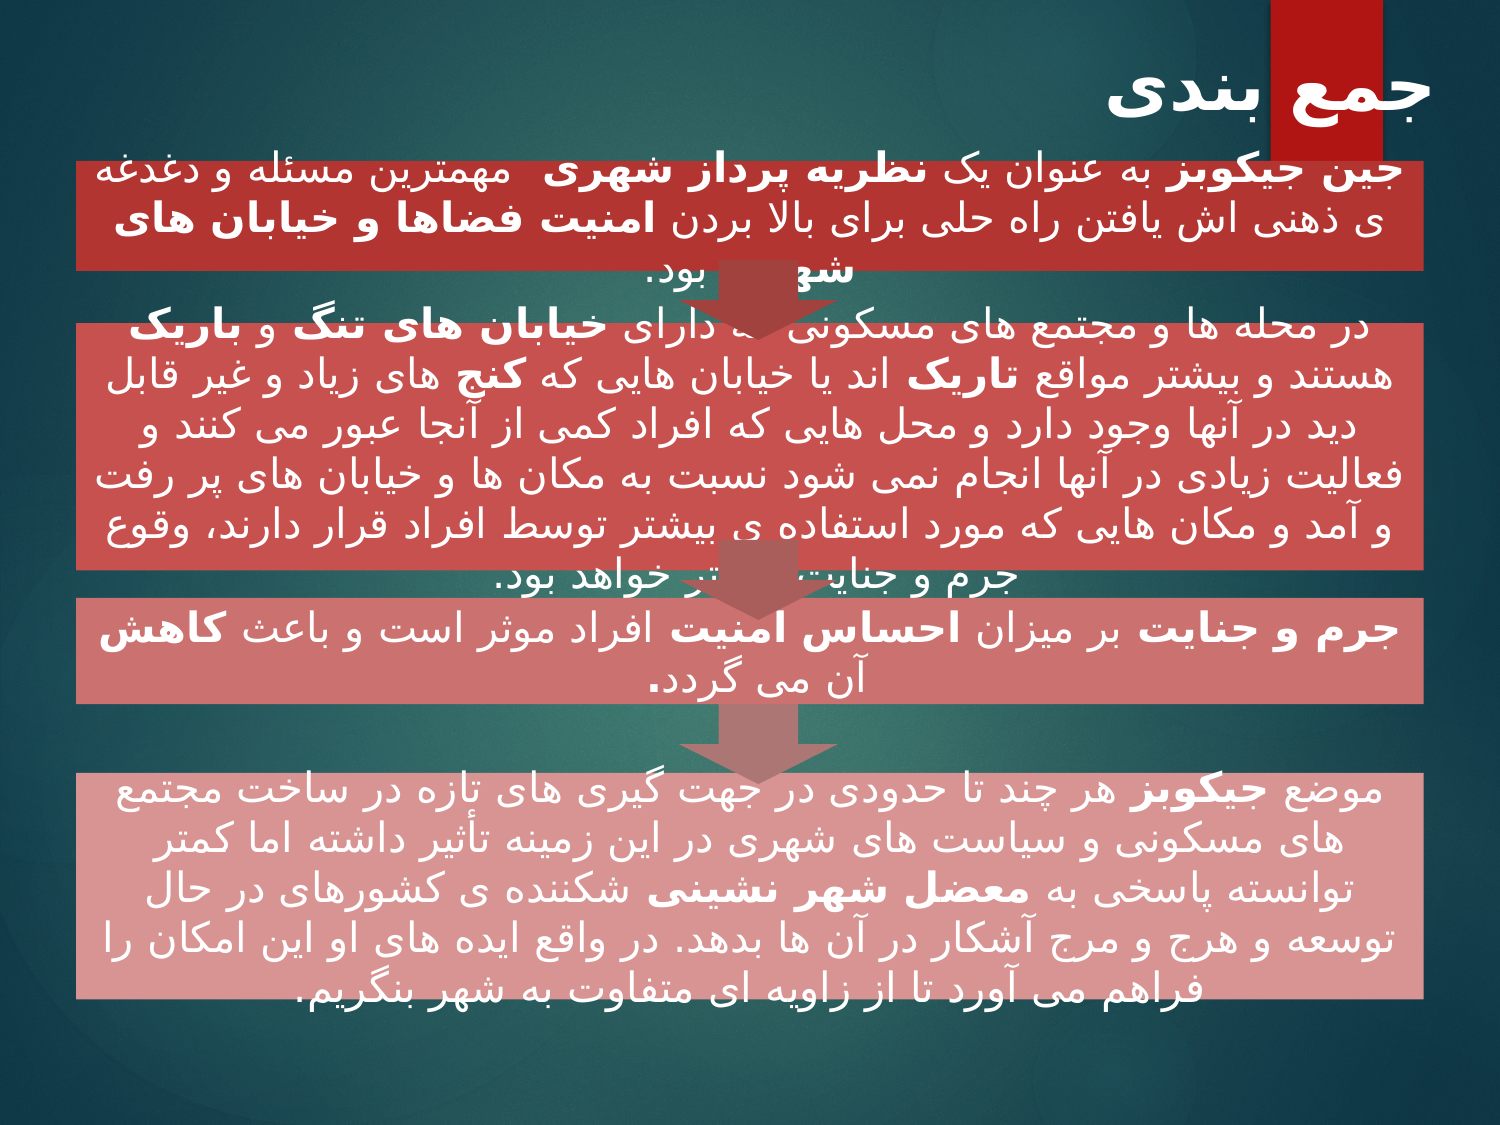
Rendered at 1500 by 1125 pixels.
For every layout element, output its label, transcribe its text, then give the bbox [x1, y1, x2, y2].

text_box جمع بندی [1070, 32, 1452, 132]
text_box در محله ها و مجتمع های مسکونی که دارای خیابان های تنگ و باریک هستند و بیشتر مواقع تاریک اند یا خیابان هایی که کنج های زیاد و غیر قابل دید در آنها وجود دارد و محل هایی که افراد کمی از آنجا عبور می کنند و فعالیت زیادی در آنها انجام نمی شود نسبت به مکان ها و خیابان های پر رفت و آمد و مکان هایی که مورد استفاده ی بیشتر توسط افراد قرار دارند، وقوع جرم و جنایت بیشتر خواهد بود. [75, 321, 1425, 572]
text_box [677, 258, 840, 342]
text_box [677, 538, 840, 622]
text_box جین جیکوبز به عنوان یک نظریه پرداز شهری مهمترین مسئله و دغدغه ی ذهنی اش یافتن راه حلی برای بالا بردن امنیت فضاها و خیابان های شهری بود. [75, 159, 1425, 272]
text_box [677, 702, 840, 786]
text_box موضع جیکوبز هر چند تا حدودی در جهت گیری های تازه در ساخت مجتمع های مسکونی و سیاست های شهری در این زمینه تأثیر داشته اما کمتر توانسته پاسخی به معضل شهر نشینی شکننده ی کشورهای در حال توسعه و هرج و مرج آشکار در آن ها بدهد. در واقع ایده های او این امکان را فراهم می آورد تا از زاویه ای متفاوت به شهر بنگریم. [75, 771, 1425, 1001]
text_box جرم و جنایت بر میزان احساس امنیت افراد موثر است و باعث کاهش آن می گردد. [75, 596, 1425, 706]
